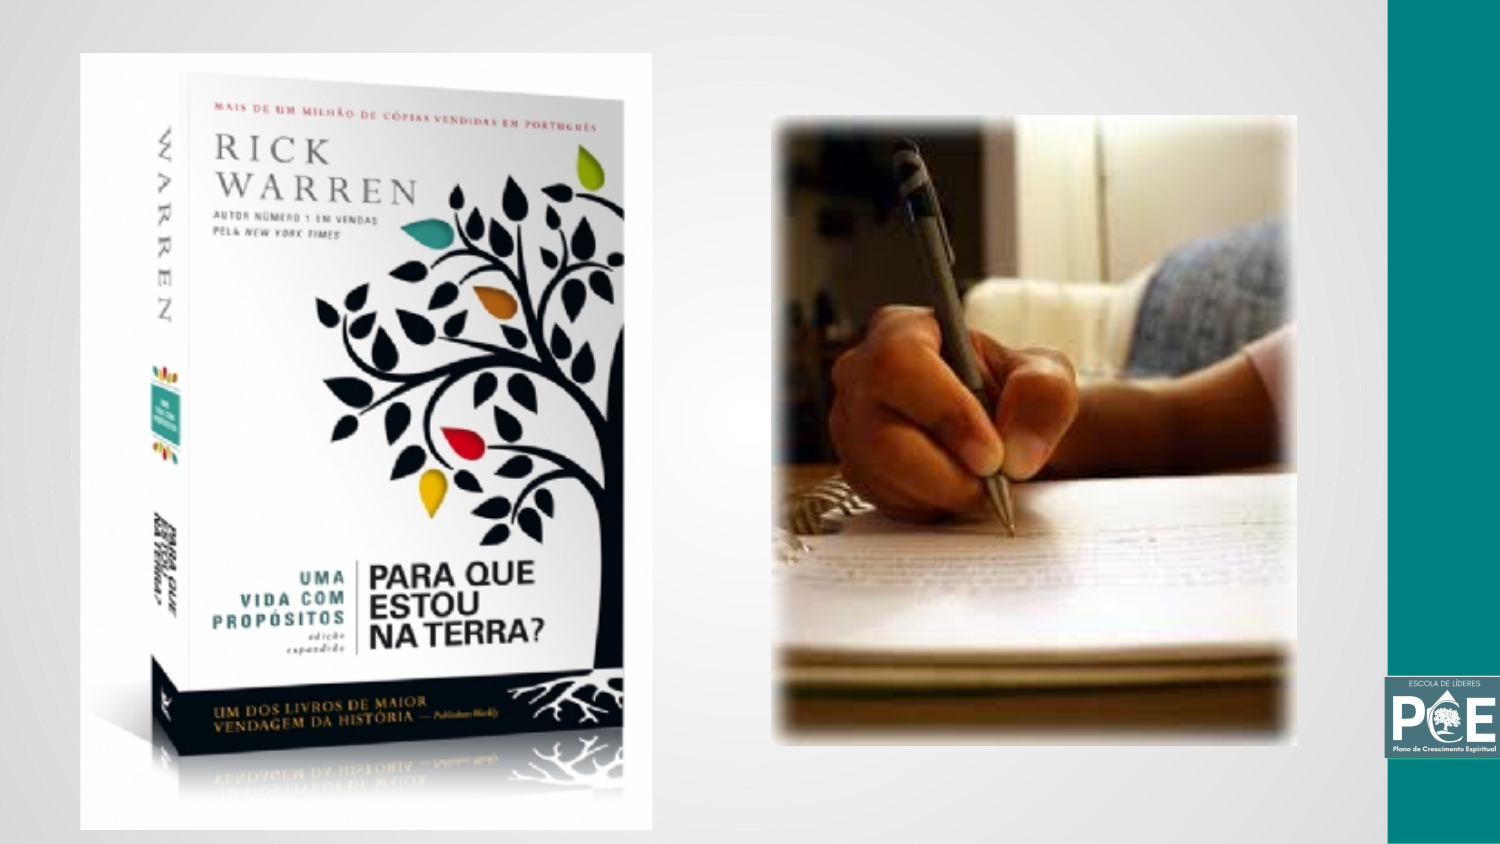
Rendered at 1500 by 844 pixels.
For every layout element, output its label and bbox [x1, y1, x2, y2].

picture [1384, 676, 1500, 758]
picture [771, 115, 1297, 746]
picture [79, 52, 653, 830]
